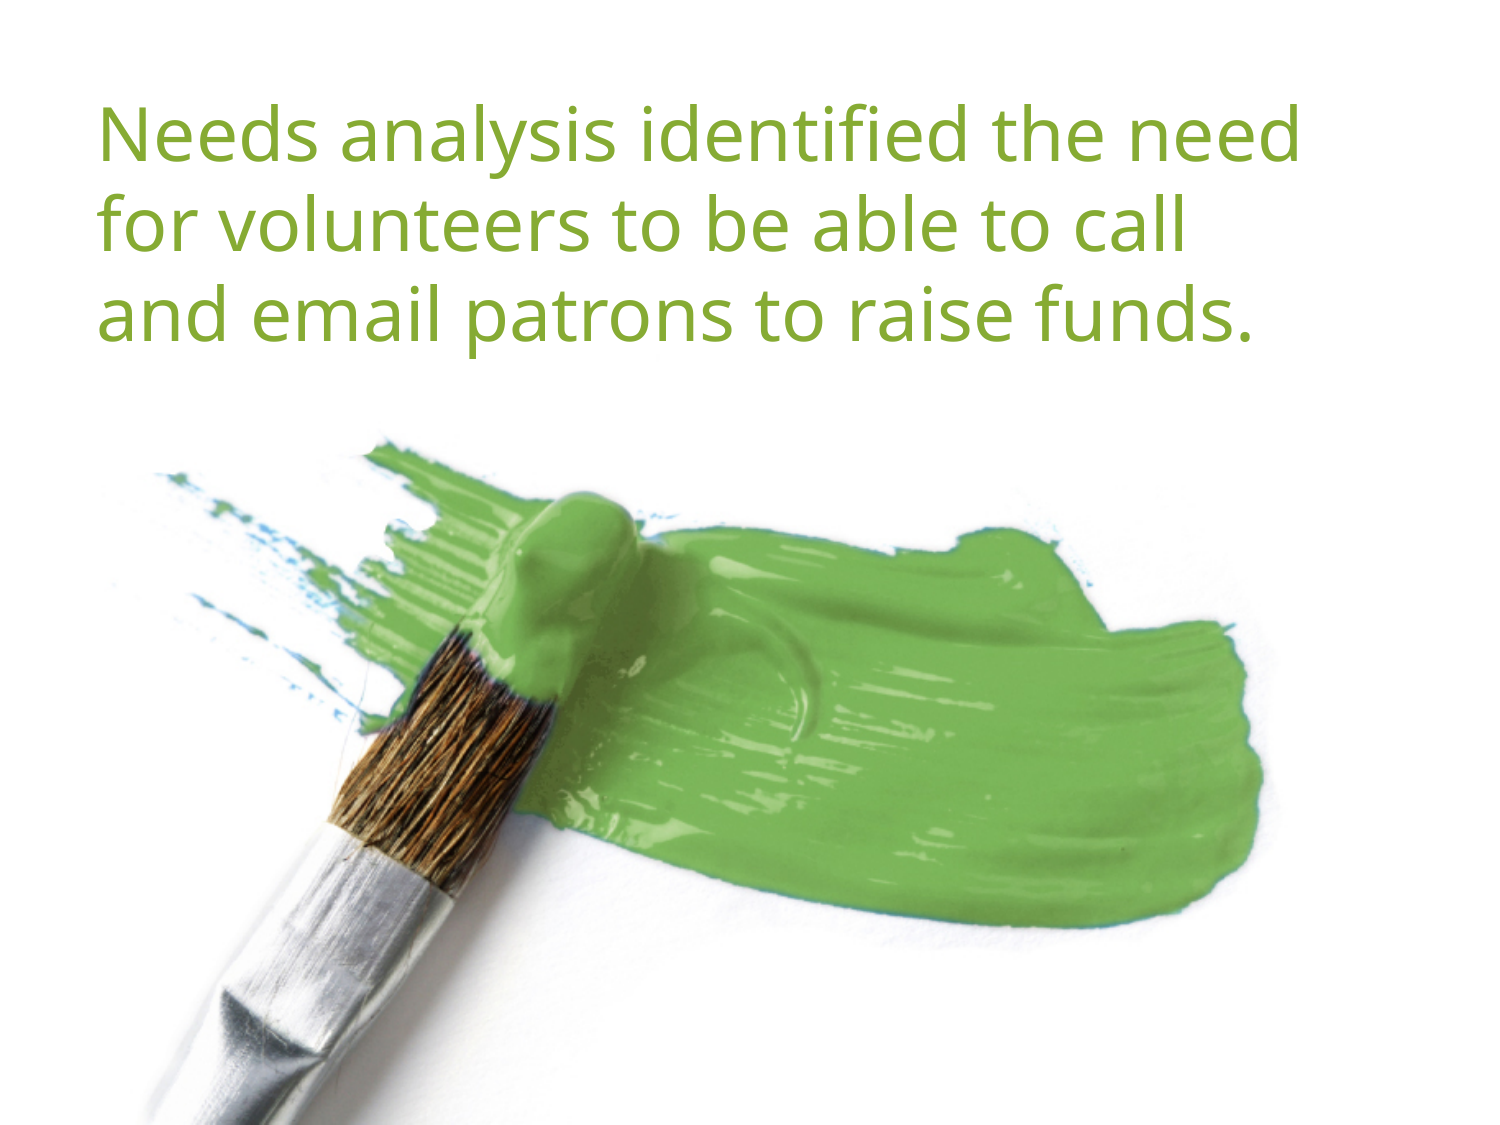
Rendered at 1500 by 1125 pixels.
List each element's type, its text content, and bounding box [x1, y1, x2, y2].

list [0, 170, 1356, 1125]
title Needs analysis identified the need for volunteers to be able to call and email patrons to raise funds. [81, 79, 1322, 168]
